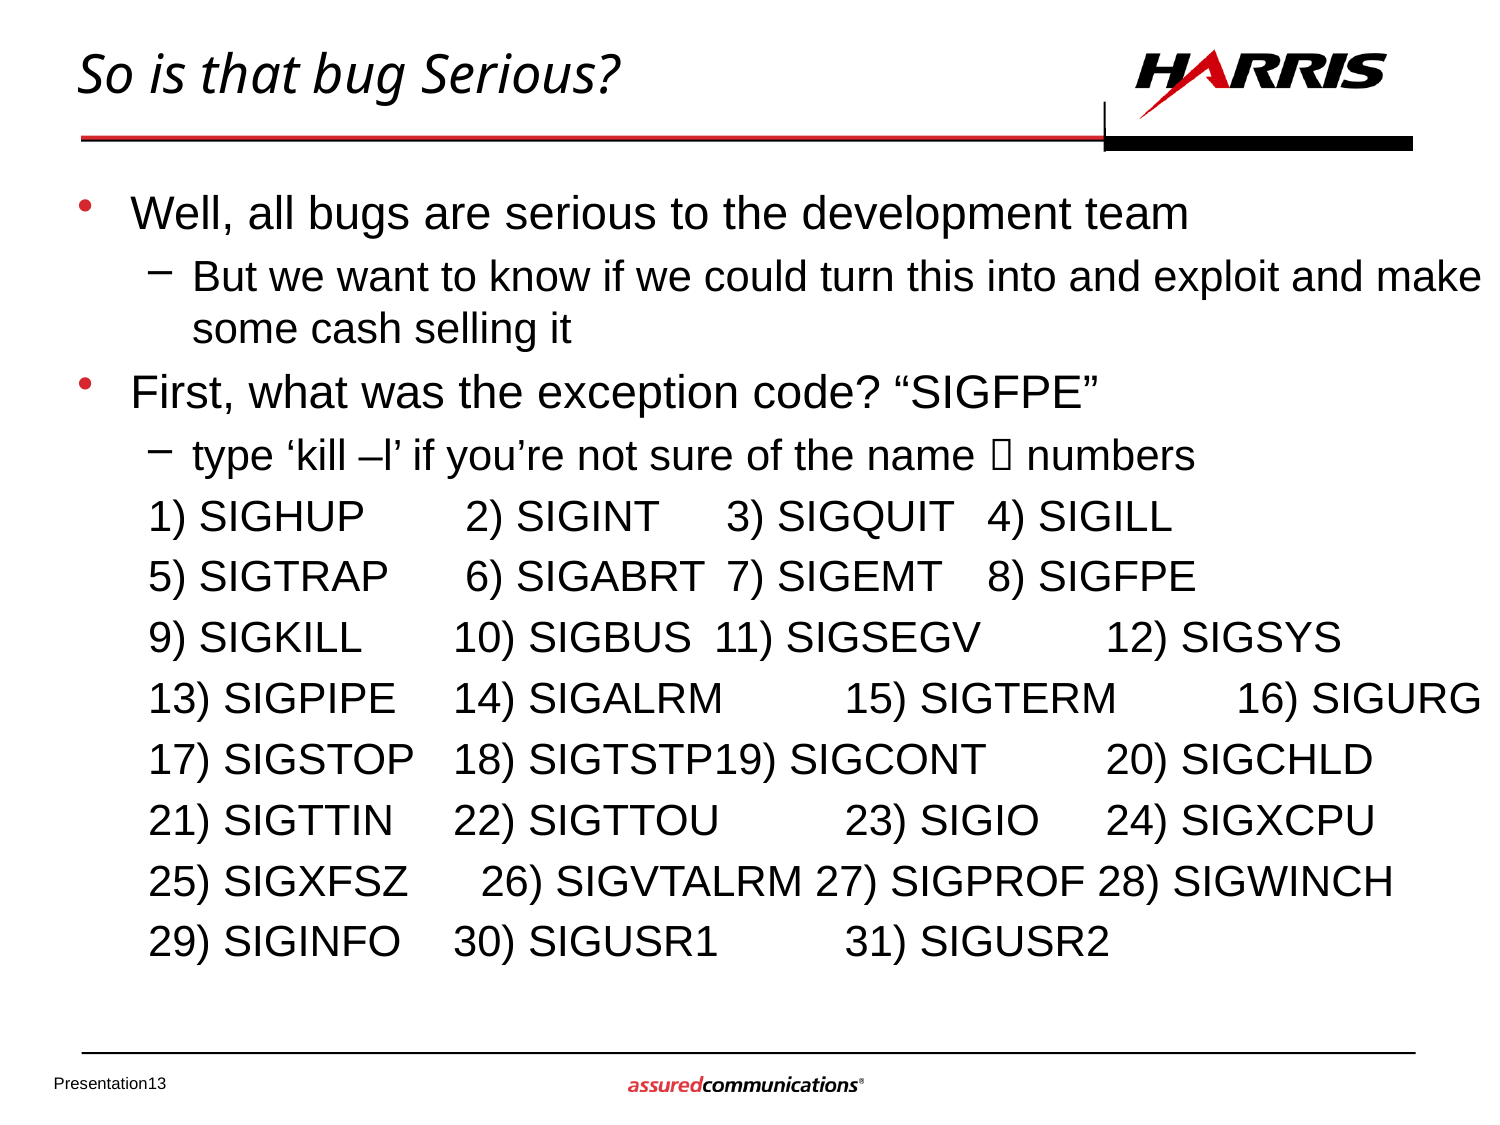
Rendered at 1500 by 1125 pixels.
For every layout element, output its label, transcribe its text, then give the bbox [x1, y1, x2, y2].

picture [1135, 49, 1387, 119]
list Well, all bugs are serious to the development team But we want to know if we could turn this into and exploit and make some cash selling it First, what was the exception code? “SIGFPE” type ‘kill –l’ if you’re not sure of the name  numbers 1) SIGHUP 2) SIGINT 3) SIGQUIT 4) SIGILL 5) SIGTRAP 6) SIGABRT 7) SIGEMT 8) SIGFPE 9) SIGKILL 10) SIGBUS 11) SIGSEGV 12) SIGSYS 13) SIGPIPE 14) SIGALRM 15) SIGTERM 16) SIGURG 17) SIGSTOP 18) SIGTSTP 19) SIGCONT 20) SIGCHLD 21) SIGTTIN 22) SIGTTOU 23) SIGIO 24) SIGXCPU 25) SIGXFSZ 26) SIGVTALRM 27) SIGPROF 28) SIGWINCH 29) SIGINFO 30) SIGUSR1 31) SIGUSR2 [62, 174, 1500, 1020]
title So is that bug Serious? [62, 27, 951, 117]
picture [628, 1076, 864, 1092]
